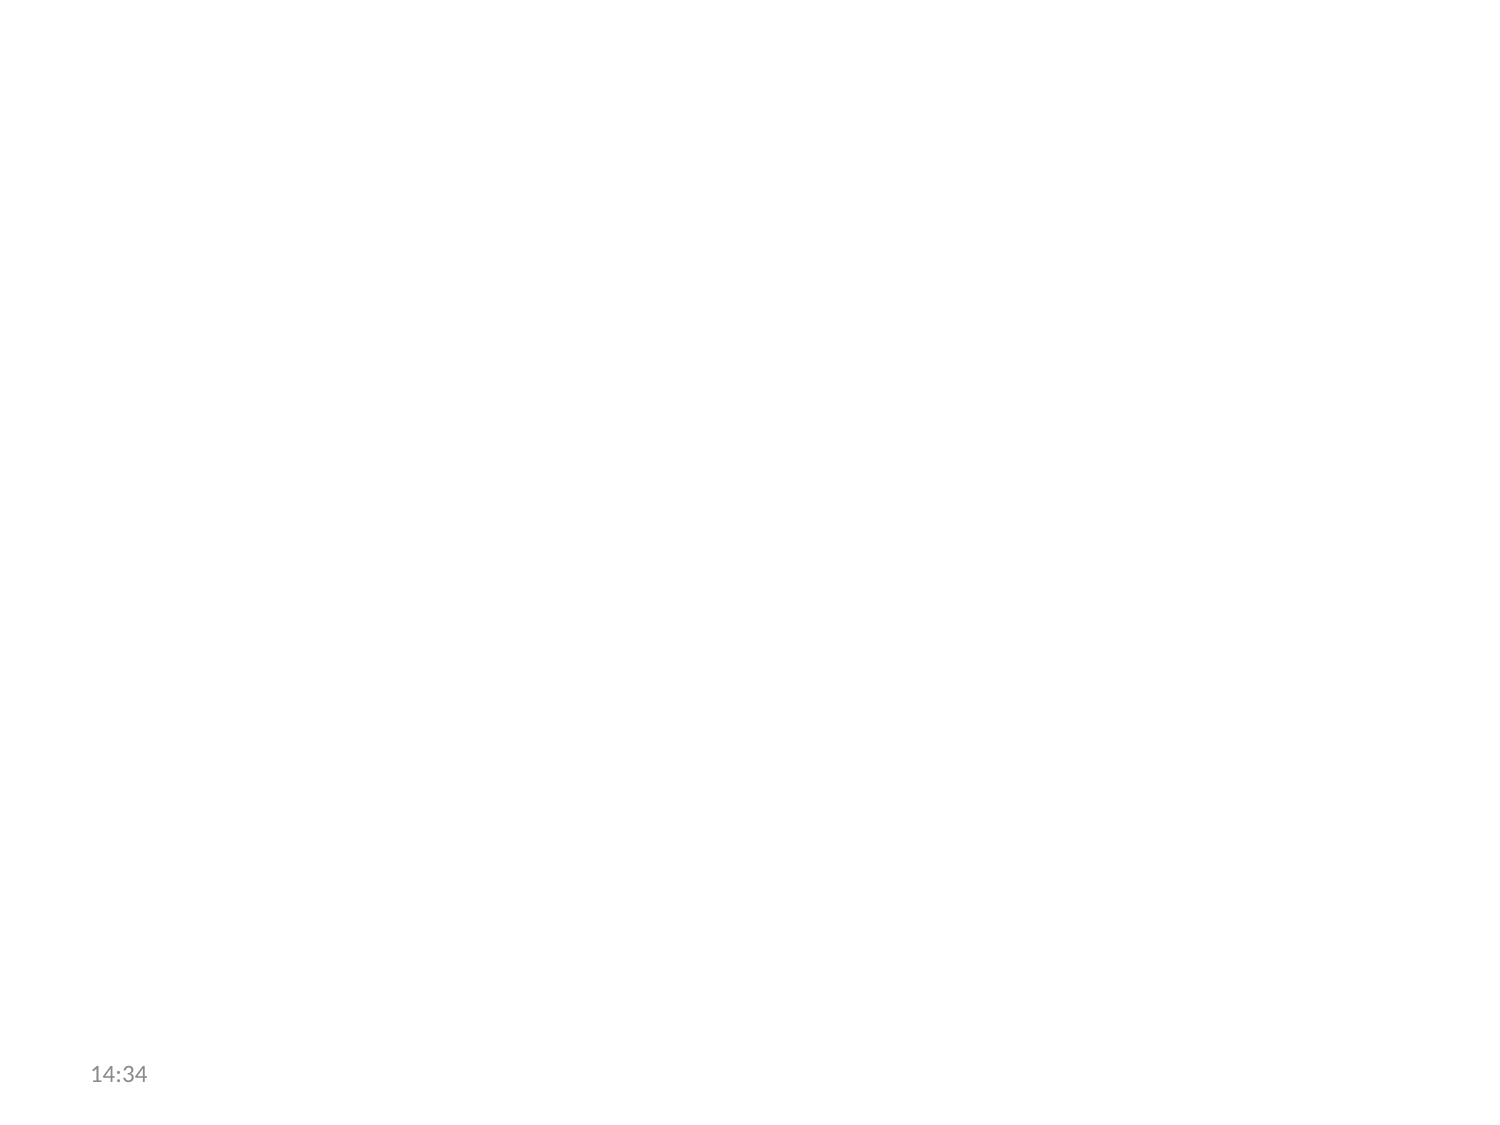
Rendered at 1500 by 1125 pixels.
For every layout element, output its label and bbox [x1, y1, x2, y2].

slide_number [75, 1042, 425, 1103]
